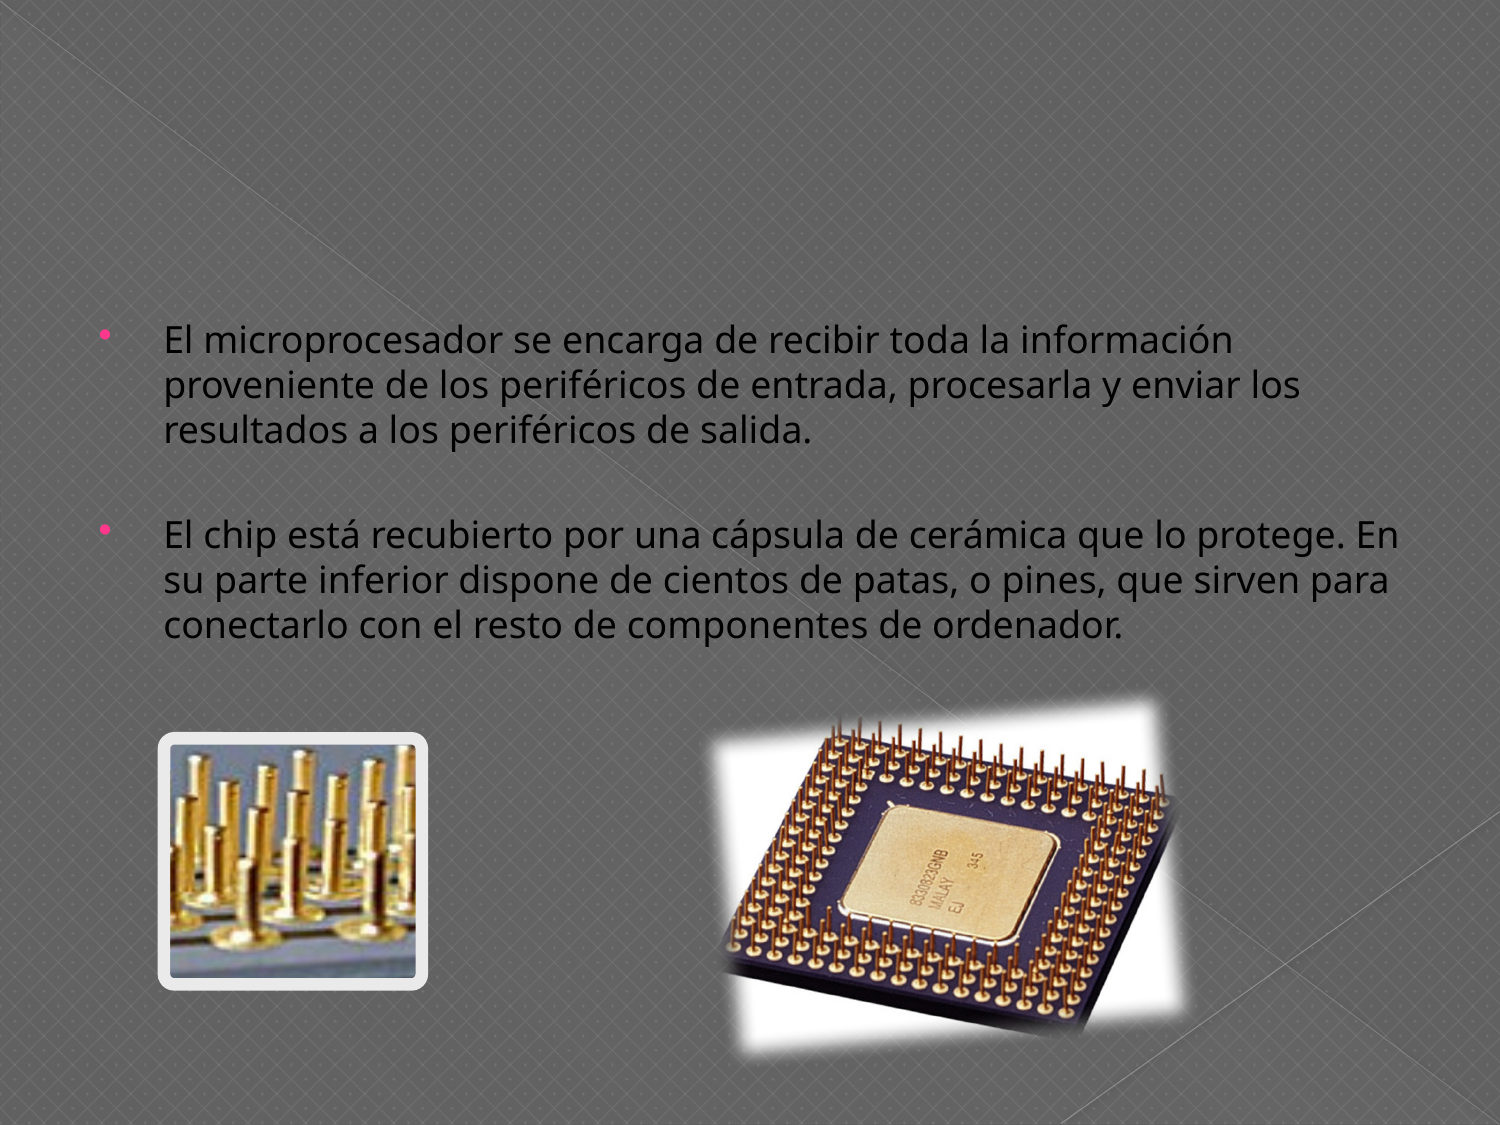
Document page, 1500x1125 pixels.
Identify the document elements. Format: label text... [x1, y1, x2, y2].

picture [706, 701, 1189, 1054]
picture [163, 738, 423, 985]
list El microprocesador se encarga de recibir toda la información proveniente de los periféricos de entrada, procesarla y enviar los resultados a los periféricos de salida. El chip está recubierto por una cápsula de cerámica que lo protege. En su parte inferior dispone de cientos de patas, o pines, que sirven para conectarlo con el resto de componentes de ordenador. [75, 308, 1425, 1059]
